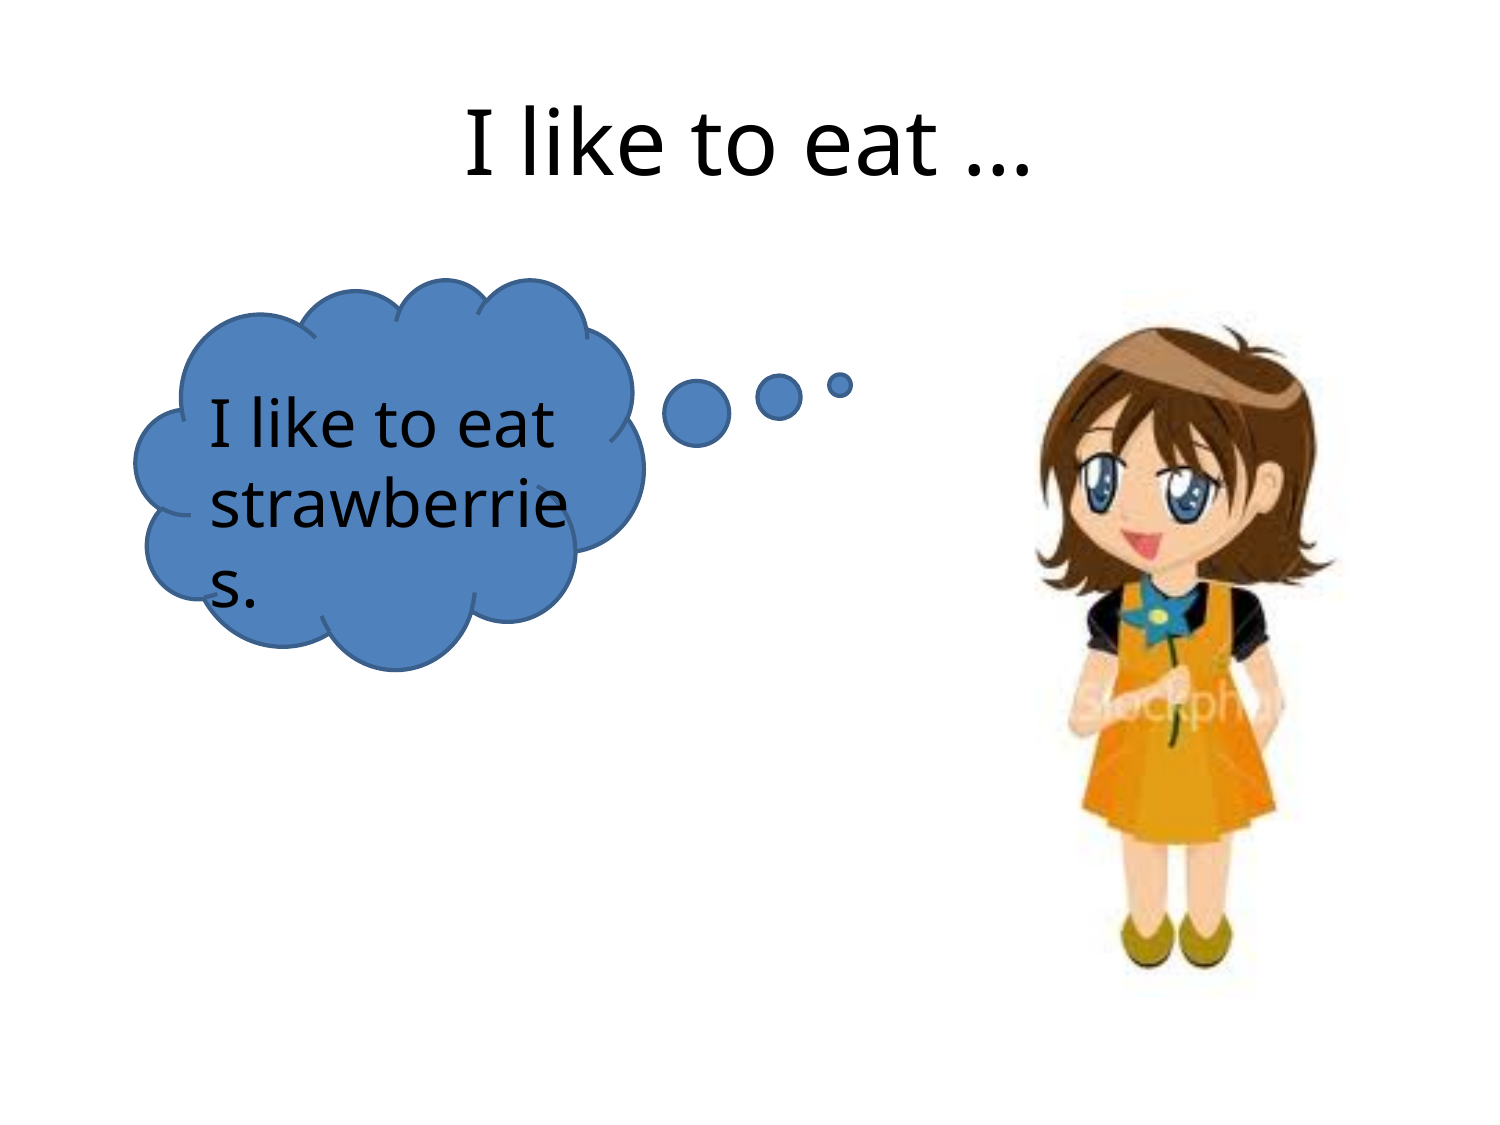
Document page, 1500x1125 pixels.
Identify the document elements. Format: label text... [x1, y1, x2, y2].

text_box [827, 372, 853, 399]
picture [903, 290, 1448, 998]
text_box [133, 278, 647, 602]
title I like to eat … [75, 45, 1425, 233]
text_box [755, 373, 803, 421]
text_box [226, 629, 467, 673]
text_box I like to eat strawberries. [194, 373, 609, 629]
text_box [662, 378, 732, 448]
